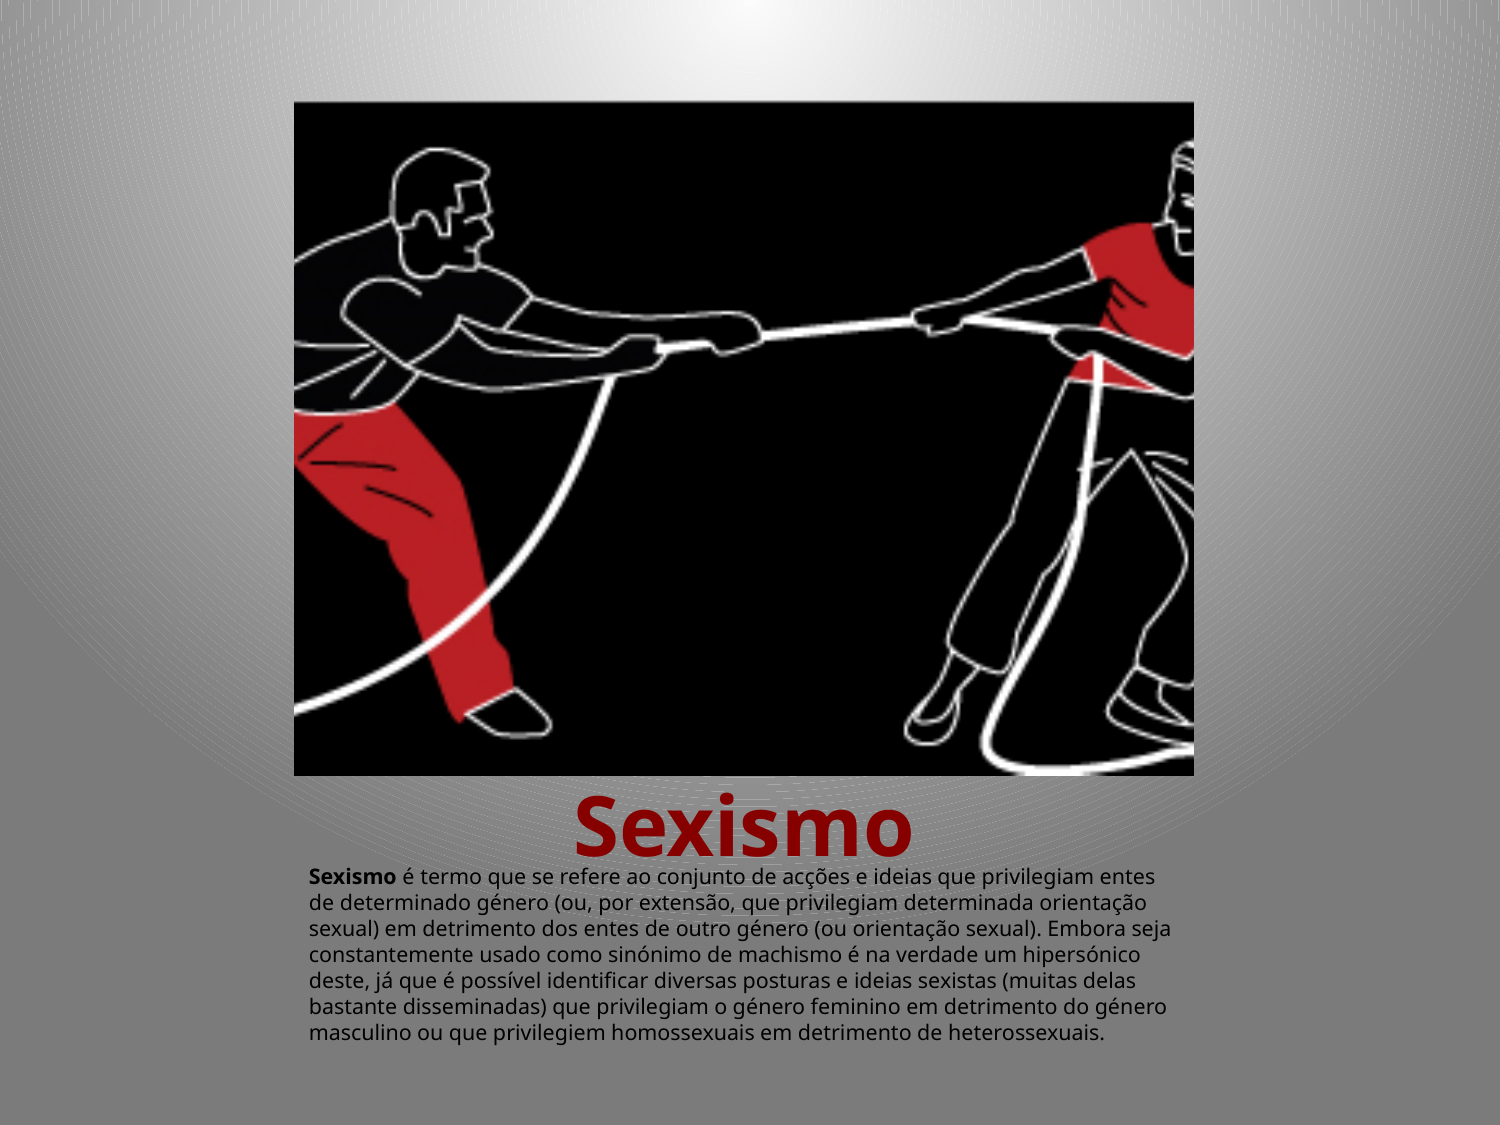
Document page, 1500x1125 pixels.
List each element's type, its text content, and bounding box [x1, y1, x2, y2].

title Sexismo [294, 787, 1194, 855]
picture [293, 99, 1195, 776]
list Sexismo é termo que se refere ao conjunto de acções e ideias que privilegiam entes de determinado género (ou, por extensão, que privilegiam determinada orientação sexual) em detrimento dos entes de outro género (ou orientação sexual). Embora seja constantemente usado como sinónimo de machismo é na verdade um hipersónico deste, já que é possível identificar diversas posturas e ideias sexistas (muitas delas bastante disseminadas) que privilegiam o género feminino em detrimento do género masculino ou que privilegiem homossexuais em detrimento de heterossexuais. [294, 855, 1194, 1079]
